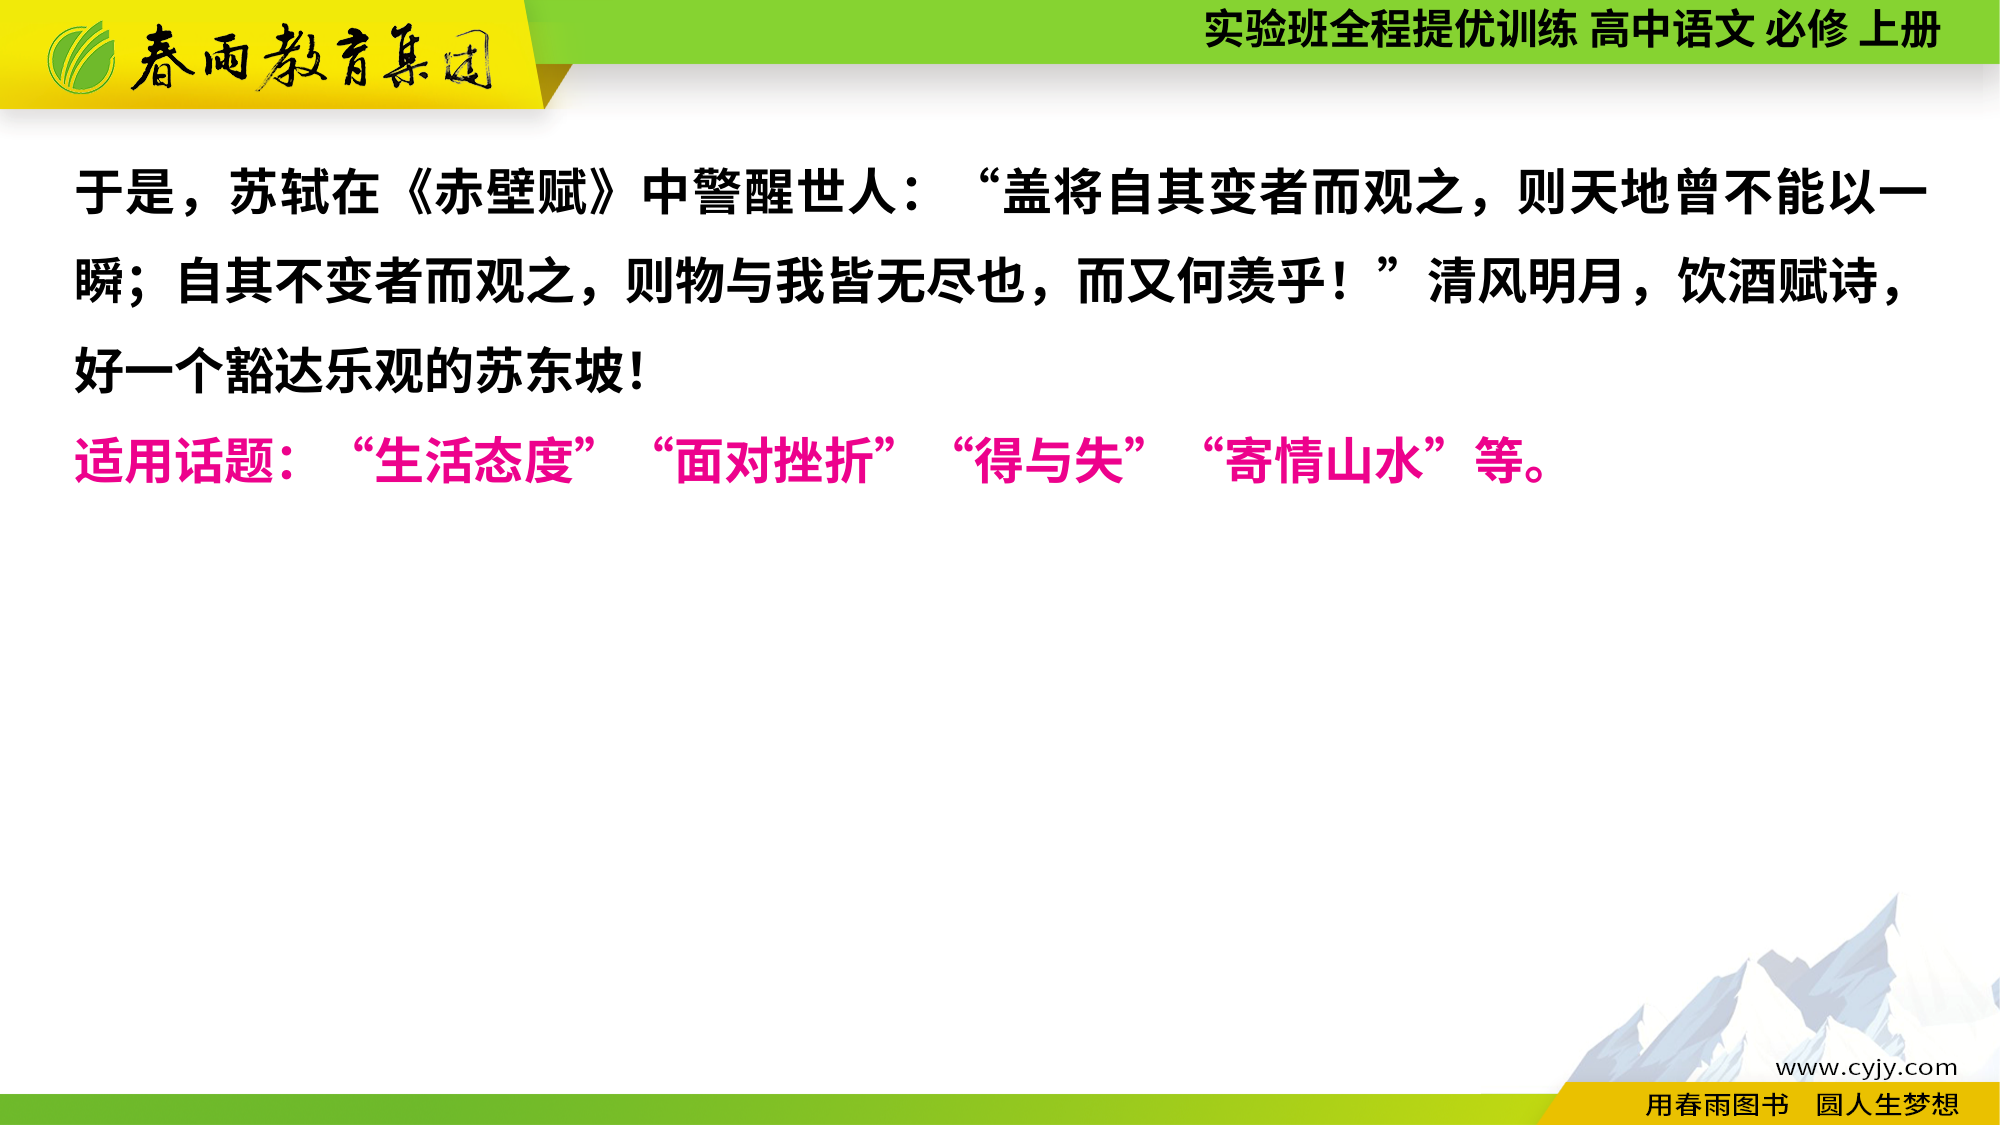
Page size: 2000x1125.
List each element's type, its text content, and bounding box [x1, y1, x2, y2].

list 于是，苏轼在《赤壁赋》中警醒世人：“盖将自其变者而观之，则天地曾不能以一瞬；自其不变者而观之，则物与我皆无尽也，而又何羡乎！”清风明月，饮酒赋诗，好一个豁达乐观的苏东坡！ 适用话题：“生活态度”“面对挫折”“得与失”“寄情山水”等。 [59, 122, 1944, 490]
picture [0, 0, 2000, 1125]
